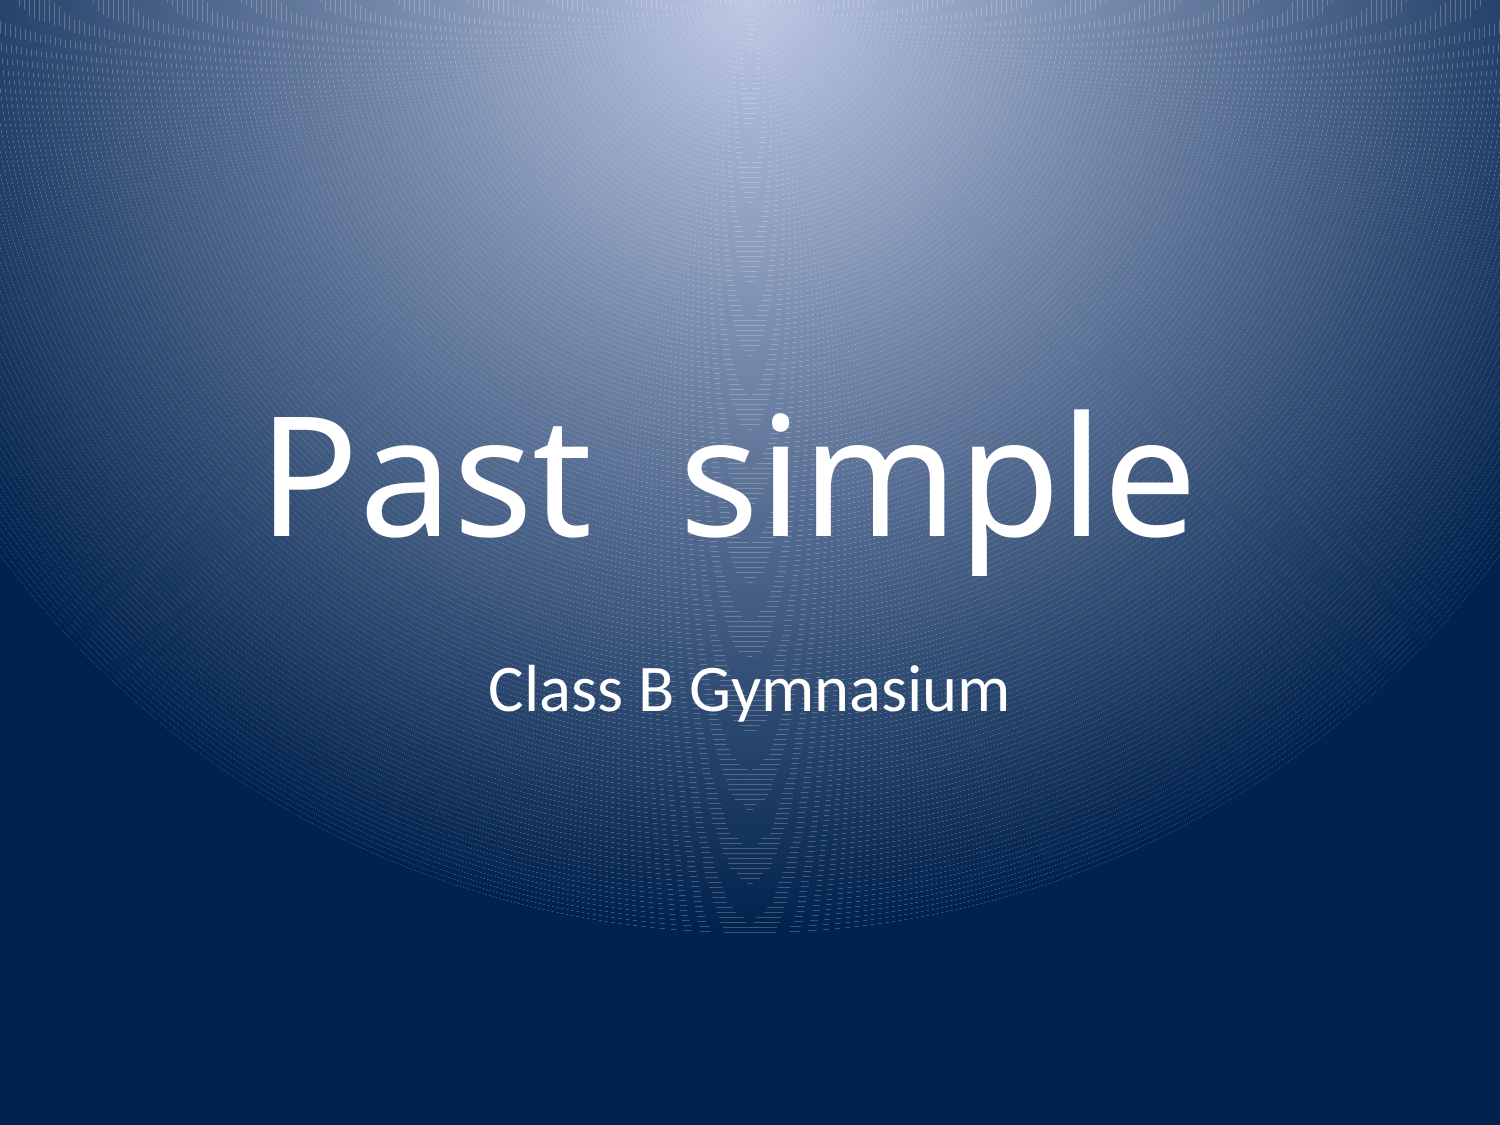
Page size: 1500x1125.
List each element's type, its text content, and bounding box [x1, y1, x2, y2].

subtitle Class B Gymnasium [225, 637, 1275, 925]
title Past simple [112, 349, 1388, 591]
